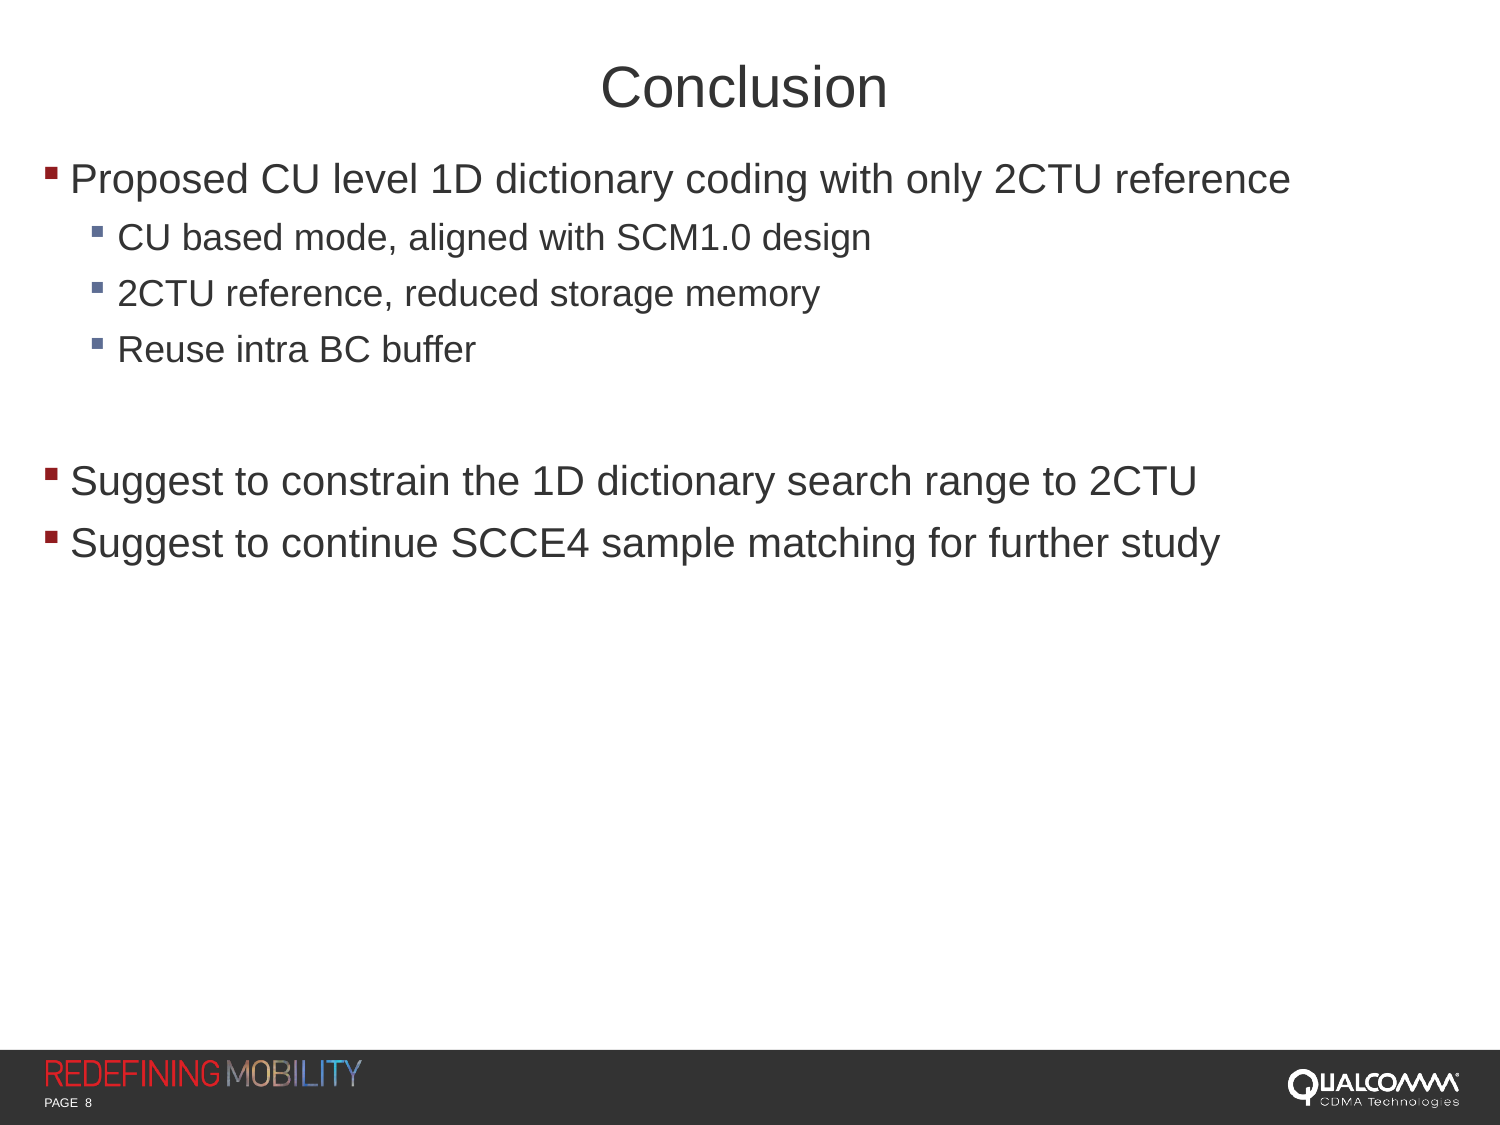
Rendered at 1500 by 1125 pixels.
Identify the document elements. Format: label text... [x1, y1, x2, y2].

picture [1278, 1058, 1478, 1114]
list Proposed CU level 1D dictionary coding with only 2CTU reference CU based mode, aligned with SCM1.0 design 2CTU reference, reduced storage memory Reuse intra BC buffer Suggest to constrain the 1D dictionary search range to 2CTU Suggest to continue SCCE4 sample matching for further study [26, 148, 1457, 1021]
title Conclusion [28, 44, 1462, 138]
picture [30, 1048, 372, 1099]
